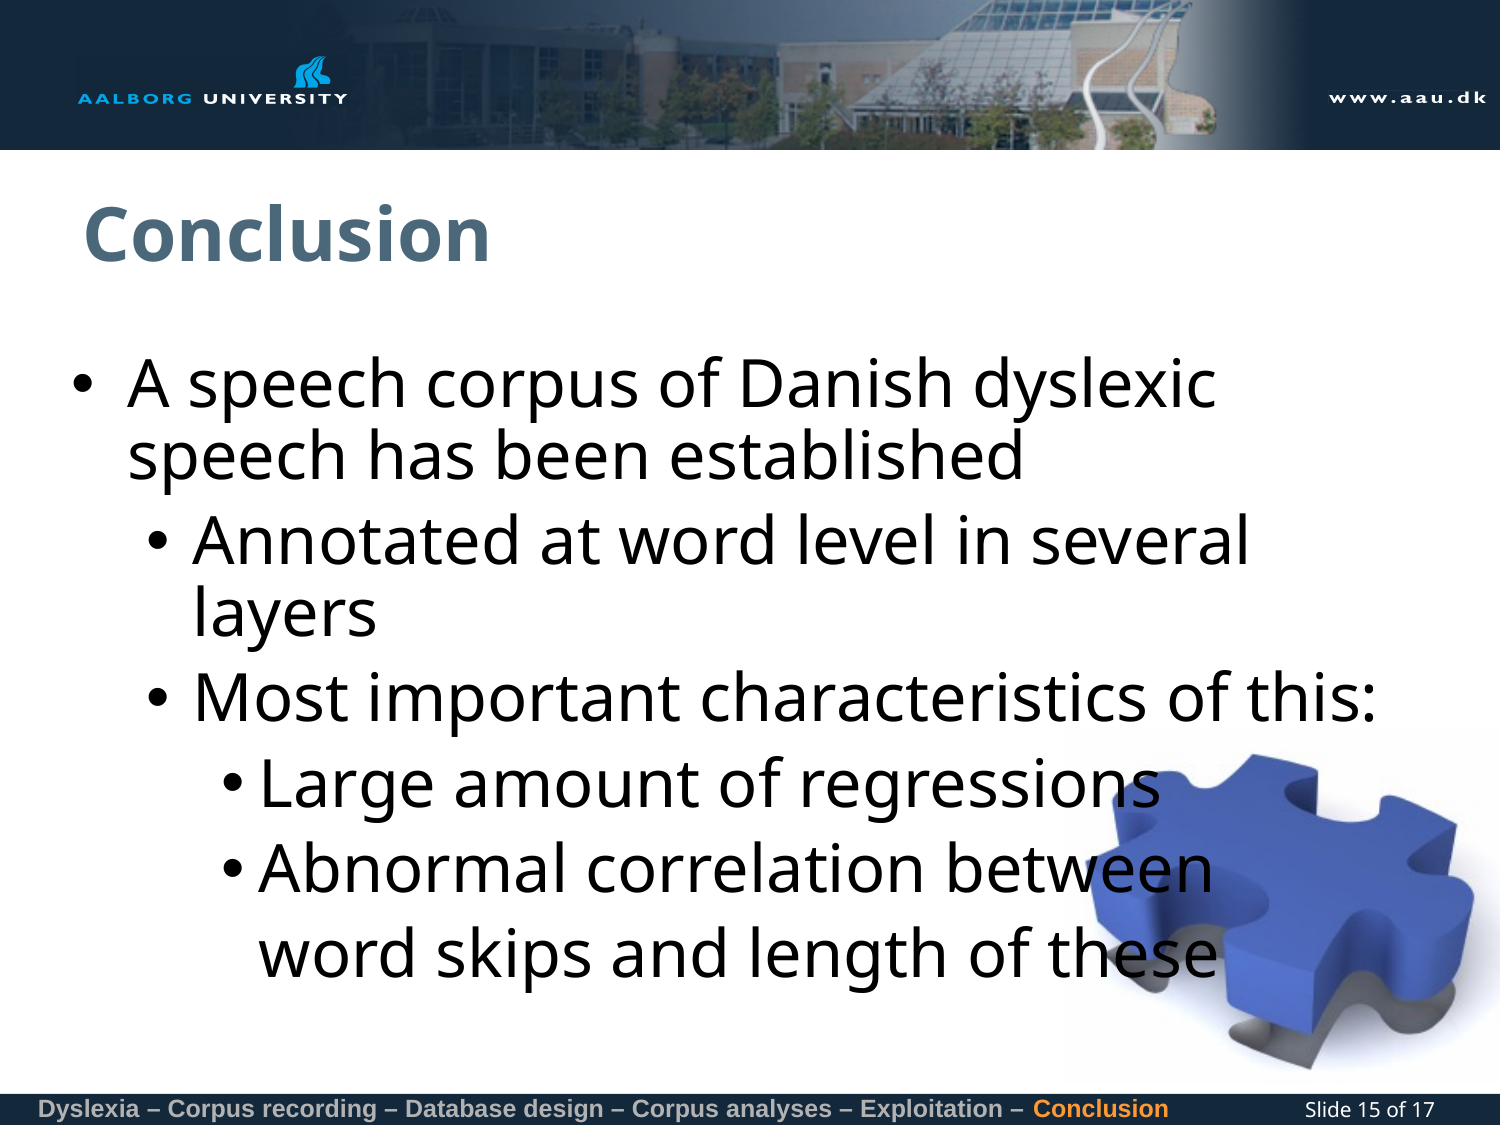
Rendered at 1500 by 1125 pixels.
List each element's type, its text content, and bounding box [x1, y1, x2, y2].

title Conclusion [76, 174, 1426, 288]
list A speech corpus of Danish dyslexic speech has been established Annotated at word level in several layers Most important characteristics of this: Large amount of regressions Abnormal correlation between word skips and length of these [64, 349, 1412, 1001]
picture [1062, 727, 1500, 1084]
text_box Dyslexia – Corpus recording – Database design – Corpus analyses – Exploitation – Conclusion [23, 1084, 1185, 1125]
slide_number Slide 15 of 17 [1185, 1092, 1451, 1125]
picture [0, 0, 1500, 150]
